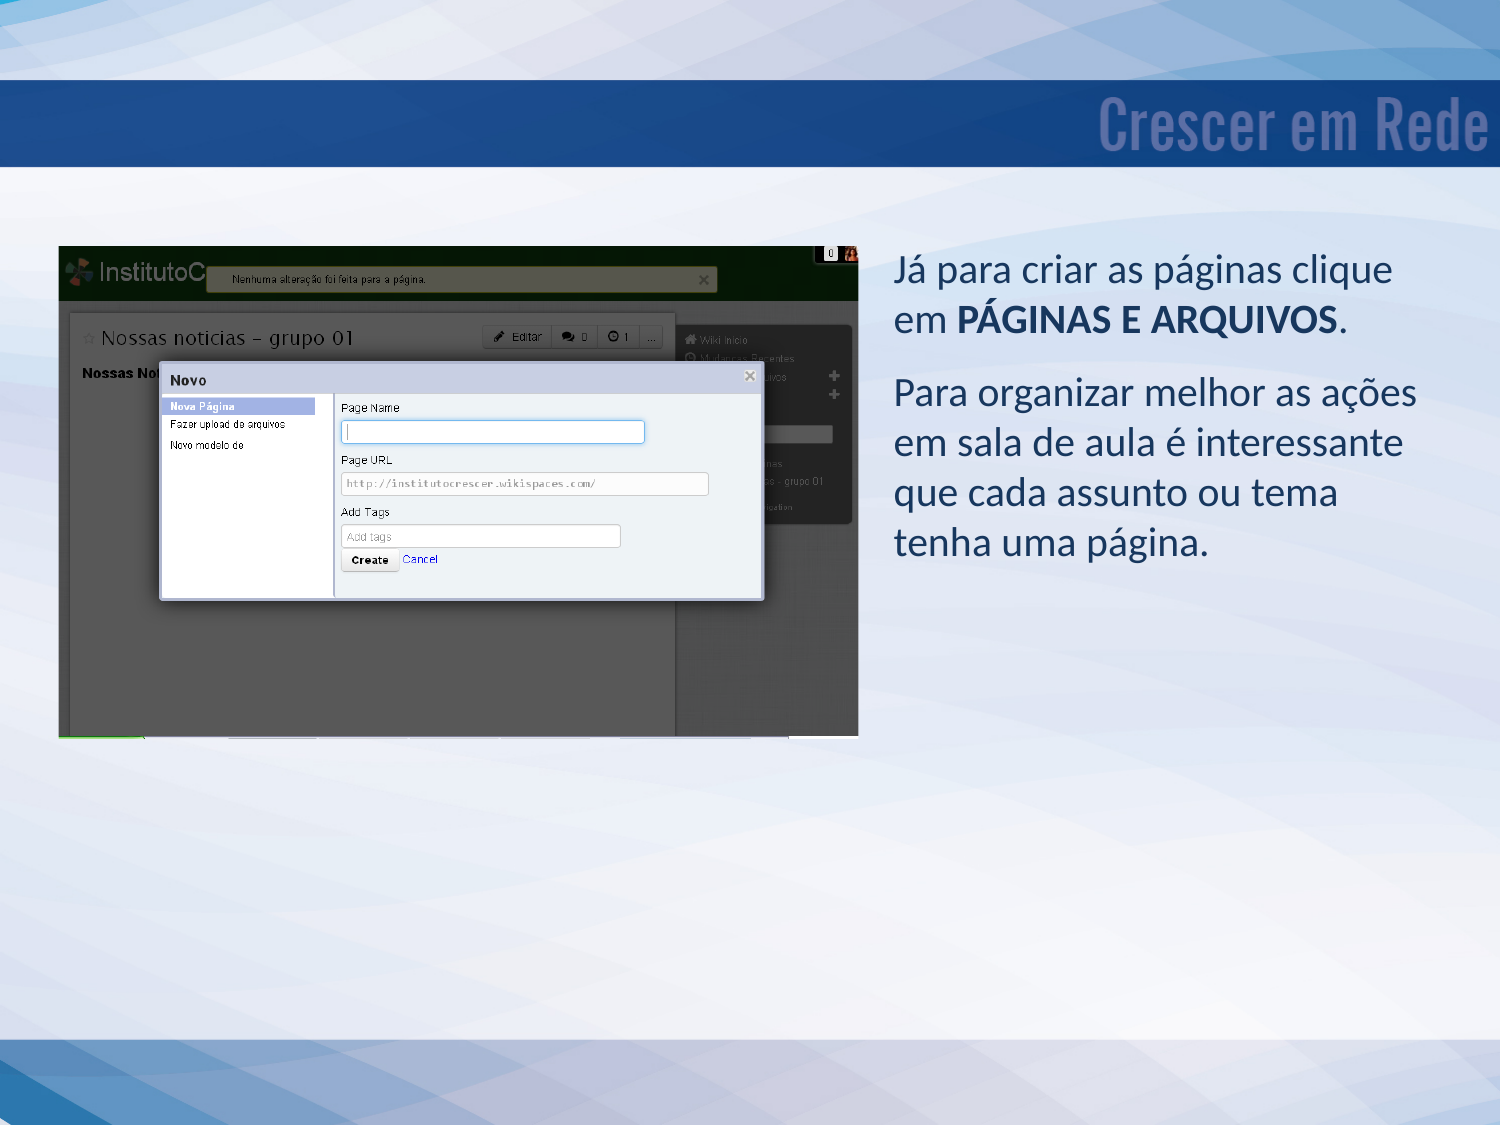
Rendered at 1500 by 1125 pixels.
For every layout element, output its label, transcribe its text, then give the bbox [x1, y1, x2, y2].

picture [0, 0, 1500, 1125]
text_box Já para criar as páginas clique em PÁGINAS E ARQUIVOS. Para organizar melhor as ações em sala de aula é interessante que cada assunto ou tema tenha uma página. [878, 234, 1442, 769]
